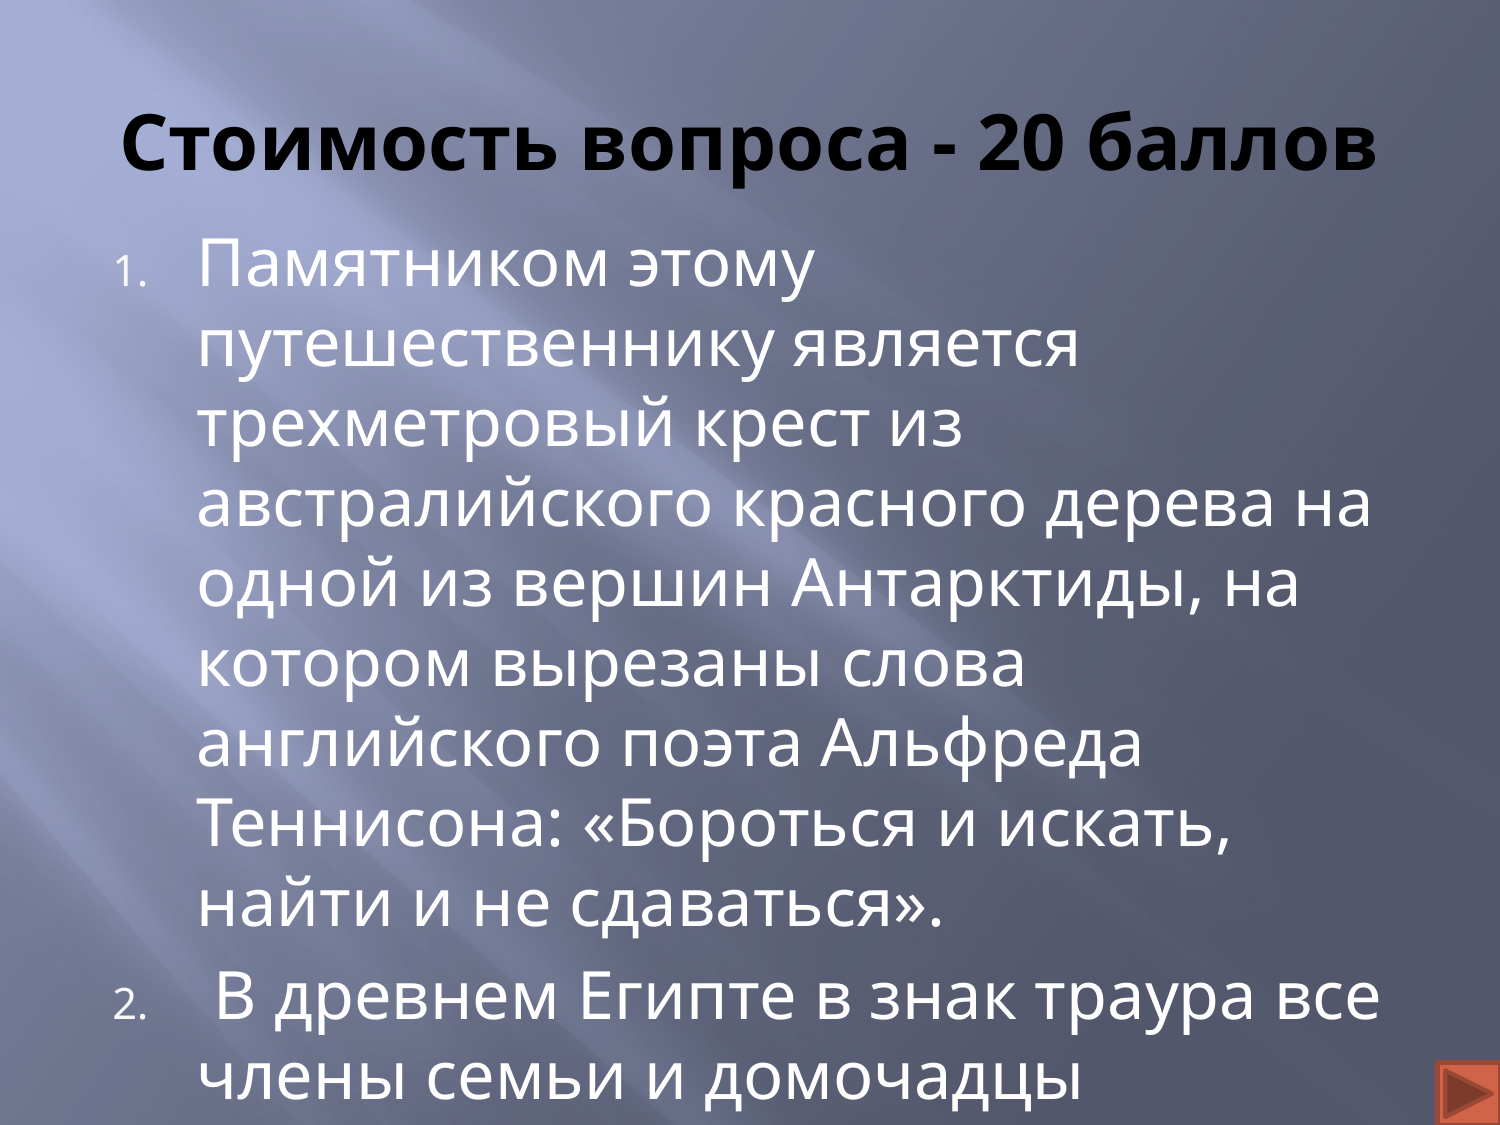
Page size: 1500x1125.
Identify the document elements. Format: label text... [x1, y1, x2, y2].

list Памятником этому путешественнику является трехметровый крест из австралийского красного дерева на одной из вершин Антарктиды, на котором вырезаны слова английского поэта Альфреда Теннисона: «Бороться и искать, найти и не сдаваться». В древнем Египте в знак траура все члены семьи и домочадцы сбривали брови. А кто из членов семьи умирал? [75, 212, 1425, 1035]
title Стоимость вопроса - 20 баллов [75, 45, 1425, 212]
footer [512, 1052, 988, 1113]
text_box [1435, 1060, 1500, 1125]
